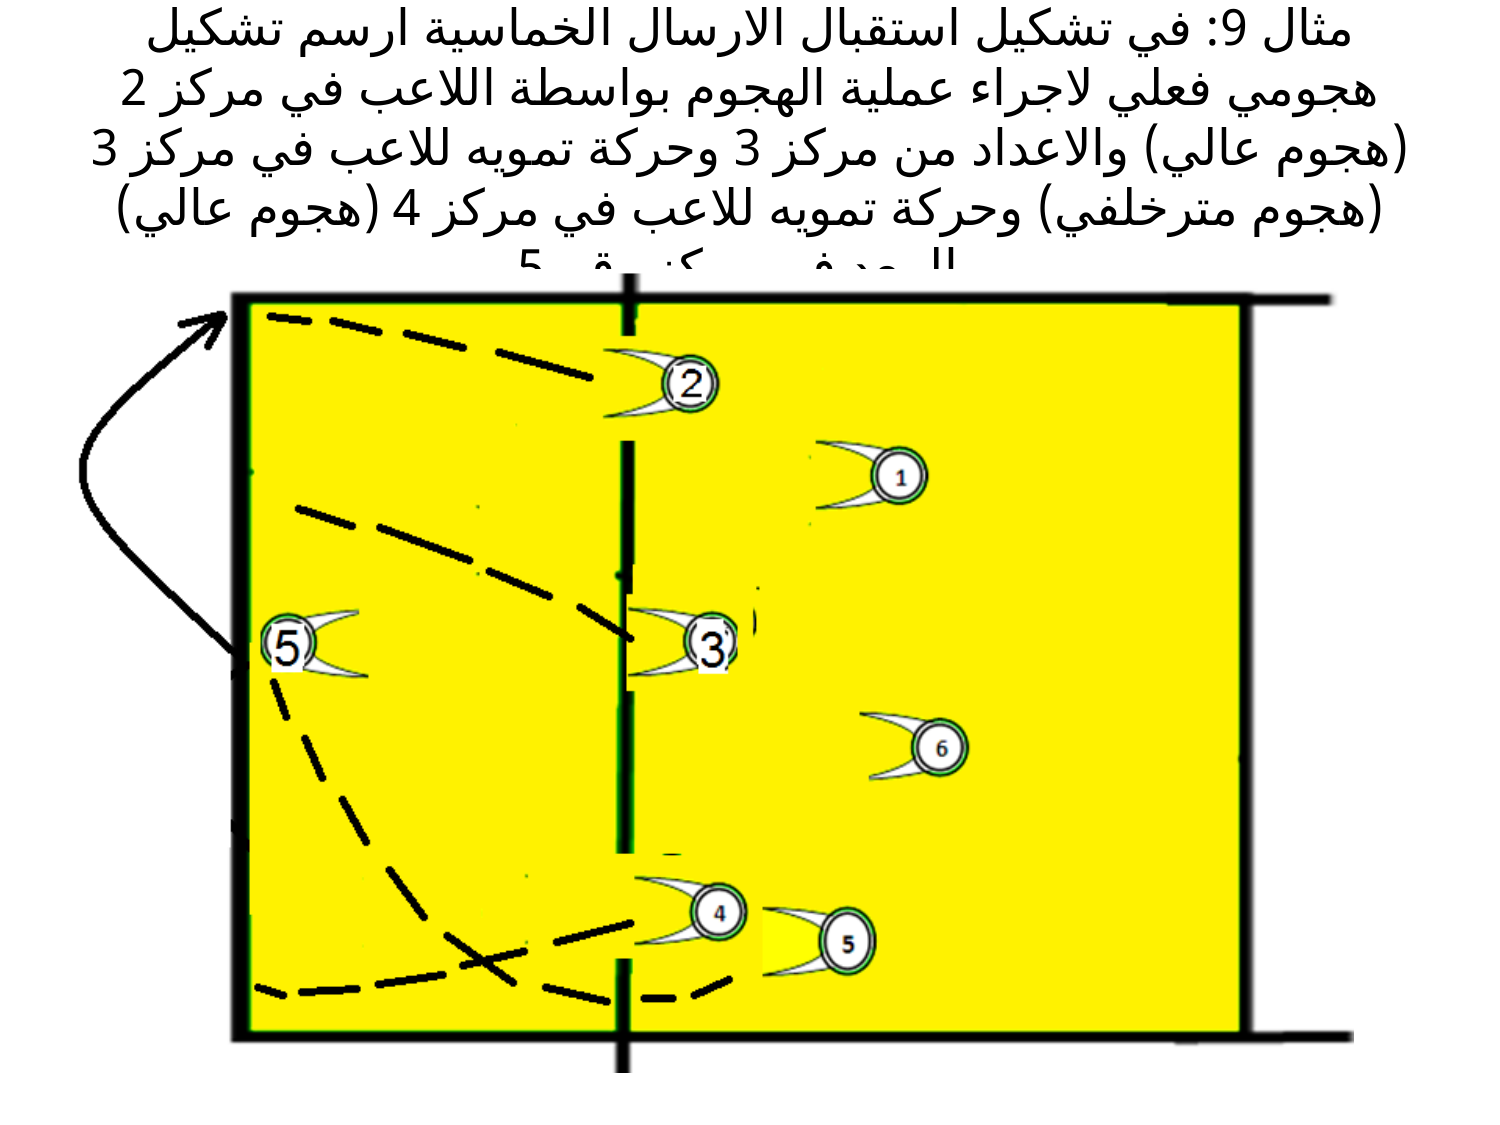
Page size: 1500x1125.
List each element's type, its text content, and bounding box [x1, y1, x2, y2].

title مثال 9: في تشكيل استقبال الارسال الخماسية ارسم تشكيل هجومي فعلي لاجراء عملية الهجوم بواسطة اللاعب في مركز 2 (هجوم عالي) والاعداد من مركز 3 وحركة تمويه للاعب في مركز 3 (هجوم مترخلفي) وحركة تمويه للاعب في مركز 4 (هجوم عالي) والمعد في مركز رقم 5 [75, 45, 1425, 247]
picture [70, 269, 1354, 1073]
